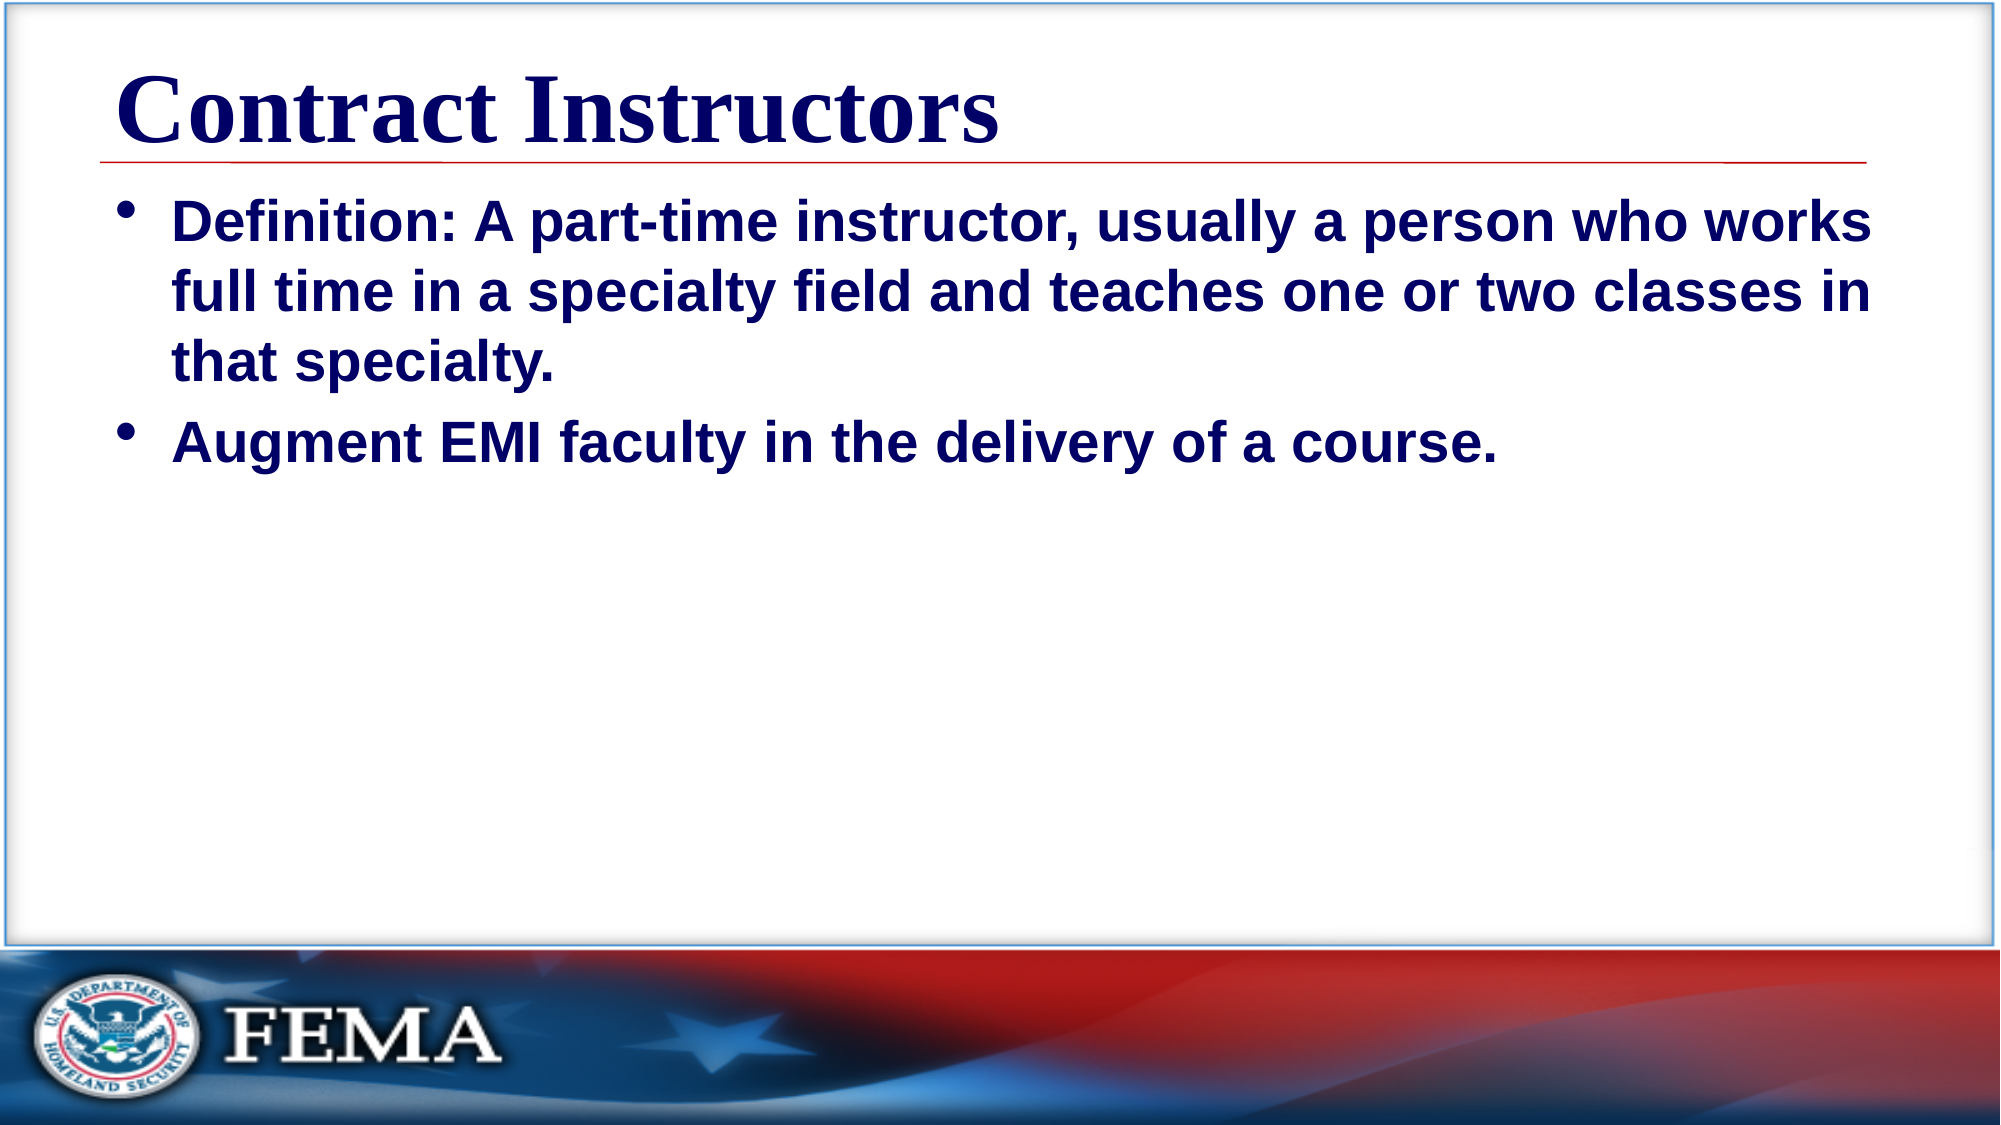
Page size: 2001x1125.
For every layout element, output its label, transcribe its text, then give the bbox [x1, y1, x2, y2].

list Definition: A part-time instructor, usually a person who works full time in a specialty field and teaches one or two classes in that specialty. Augment EMI faculty in the delivery of a course. [99, 175, 1901, 938]
picture [0, 0, 2000, 1125]
title Contract Instructors [99, 49, 1901, 156]
